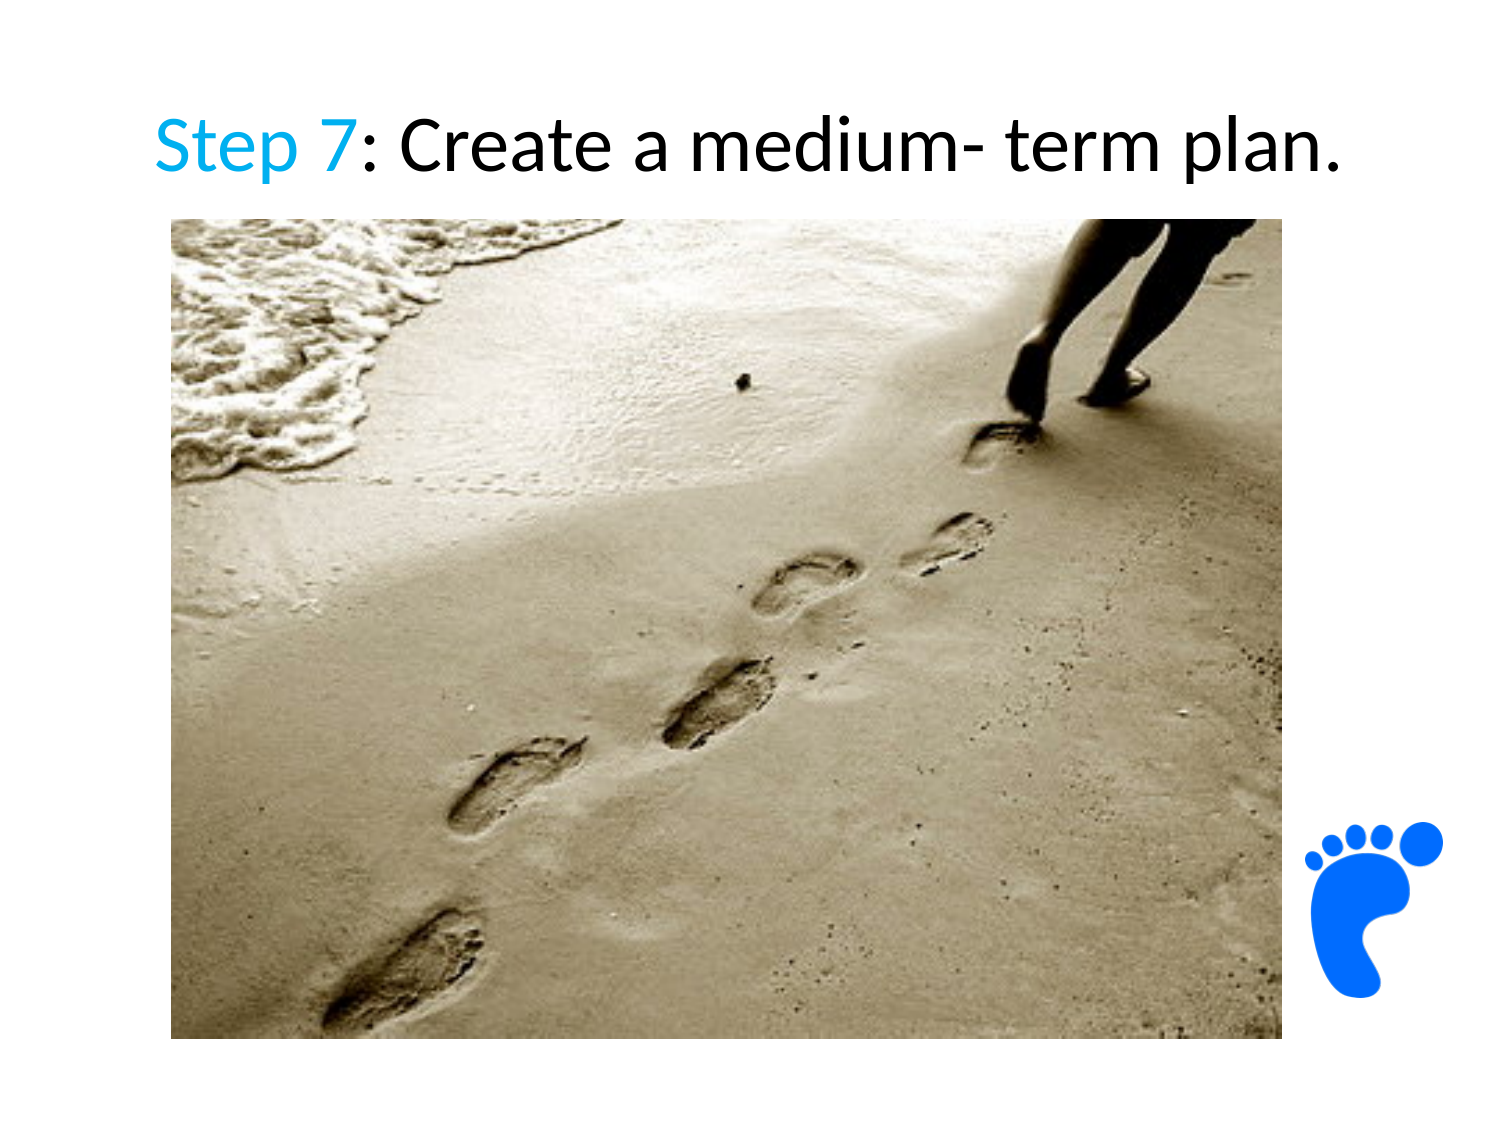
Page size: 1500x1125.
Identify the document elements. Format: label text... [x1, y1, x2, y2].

picture [1304, 822, 1443, 998]
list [170, 219, 1282, 1040]
title Step 7: Create a medium- term plan. [75, 45, 1425, 233]
